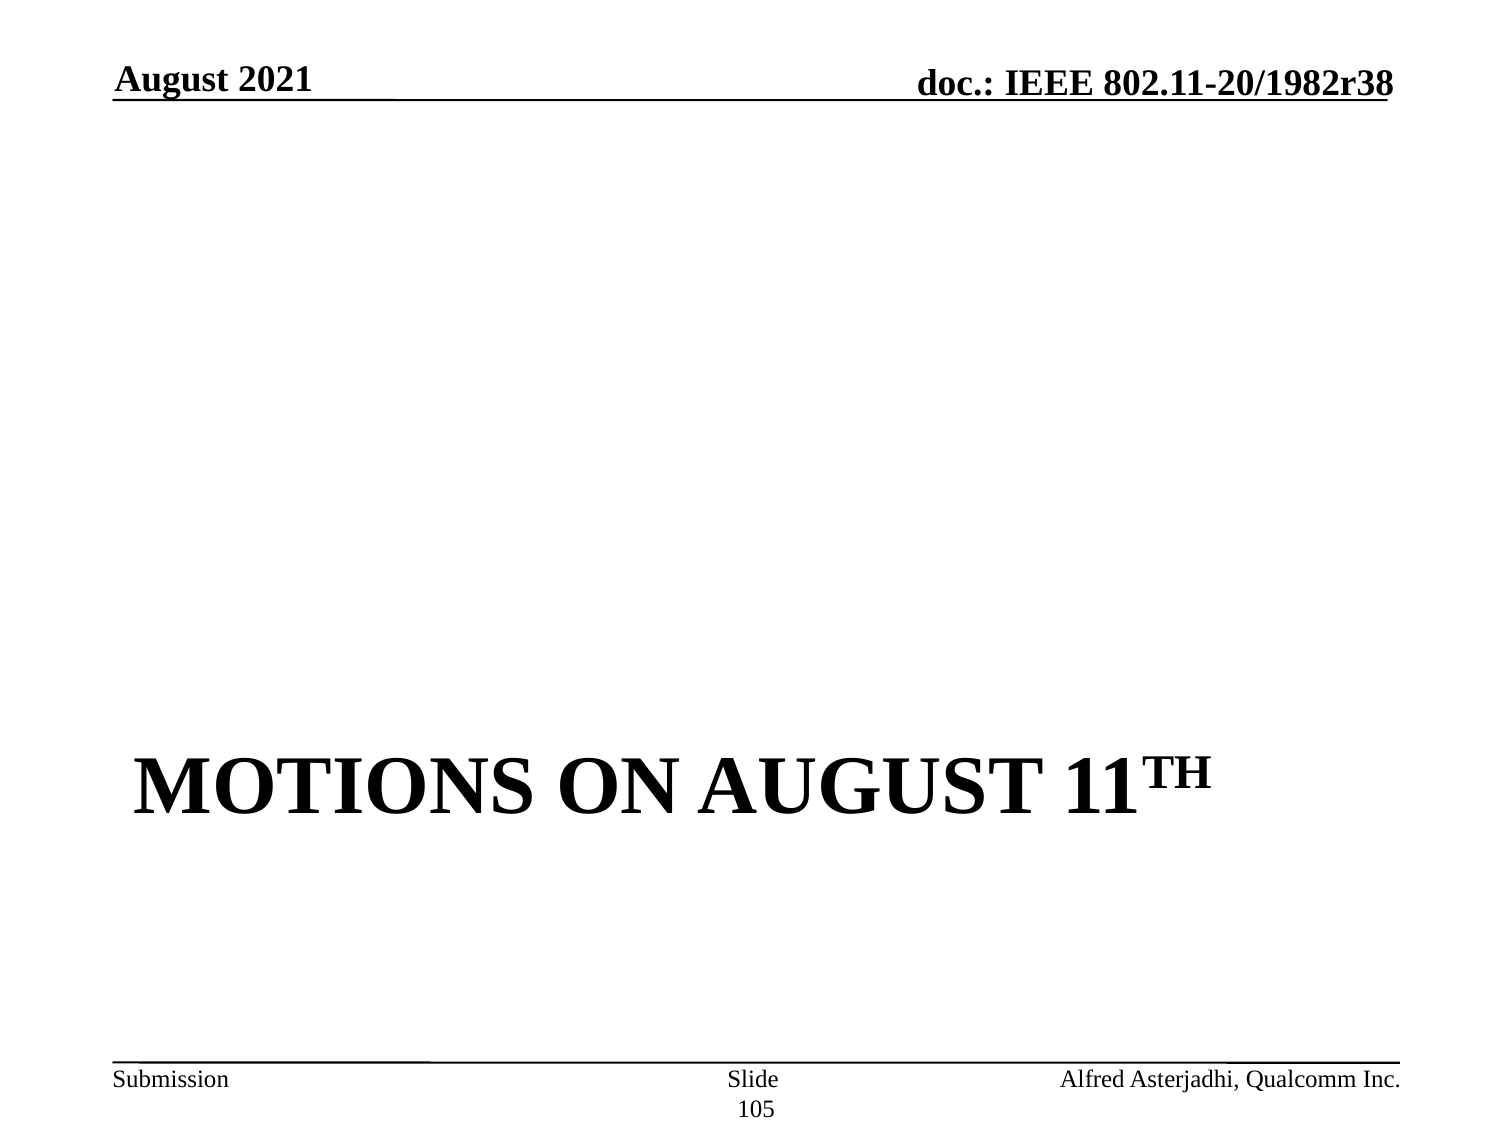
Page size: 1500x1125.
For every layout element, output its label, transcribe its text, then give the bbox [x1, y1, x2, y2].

footer Alfred Asterjadhi, Qualcomm Inc. [878, 1061, 1402, 1093]
title Motions on August 11th [118, 722, 1394, 947]
slide_number Slide 105 [712, 1061, 800, 1123]
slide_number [114, 54, 423, 100]
